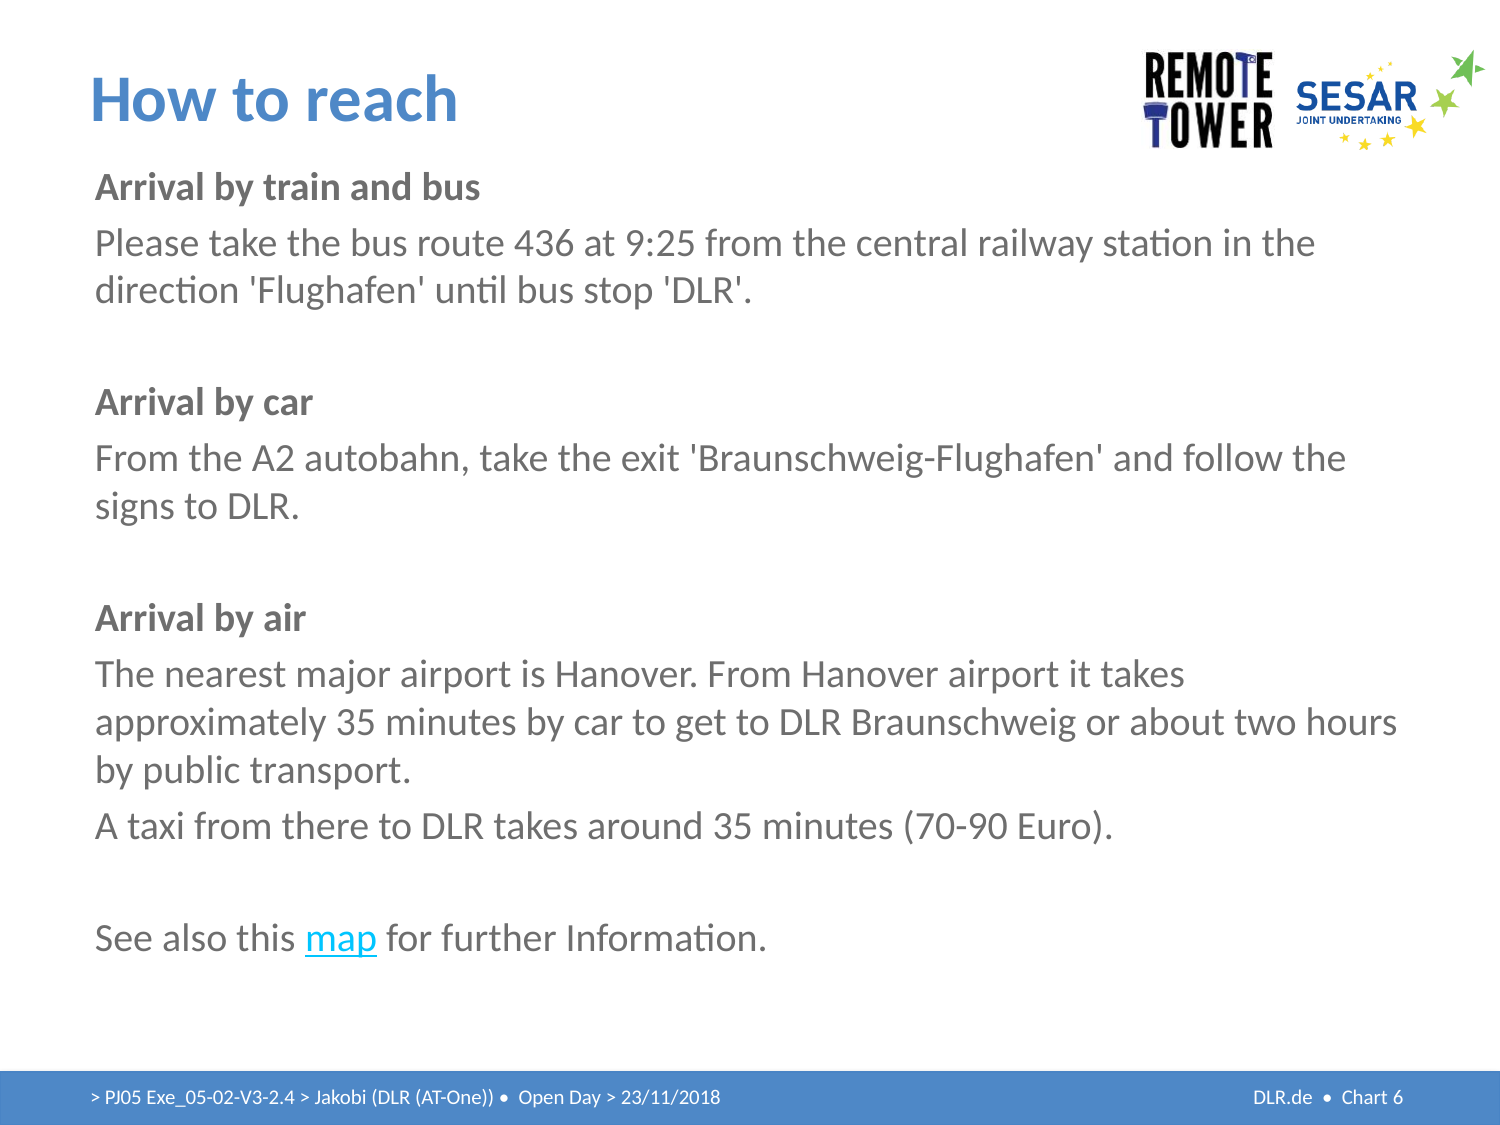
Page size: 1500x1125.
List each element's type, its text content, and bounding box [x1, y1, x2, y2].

footer > PJ05 Exe_05-02-V3-2.4 > Jakobi (DLR (AT-One)) • Open Day > 23/11/2018 [75, 1075, 820, 1117]
slide_number DLR.de • Chart 6 [1068, 1075, 1419, 1117]
list Arrival by train and bus Please take the bus route 436 at 9:25 from the central railway station in the direction 'Flughafen' until bus stop 'DLR'. Arrival by car From the A2 autobahn, take the exit 'Braunschweig-Flughafen' and follow the signs to DLR. Arrival by air The nearest major airport is Hanover. From Hanover airport it takes approximately 35 minutes by car to get to DLR Braunschweig or about two hours by public transport. A taxi from there to DLR takes around 35 minutes (70-90 Euro). See also this map for further Information. [79, 152, 1421, 973]
title How to reach [75, 47, 1090, 153]
picture [1141, 49, 1275, 149]
